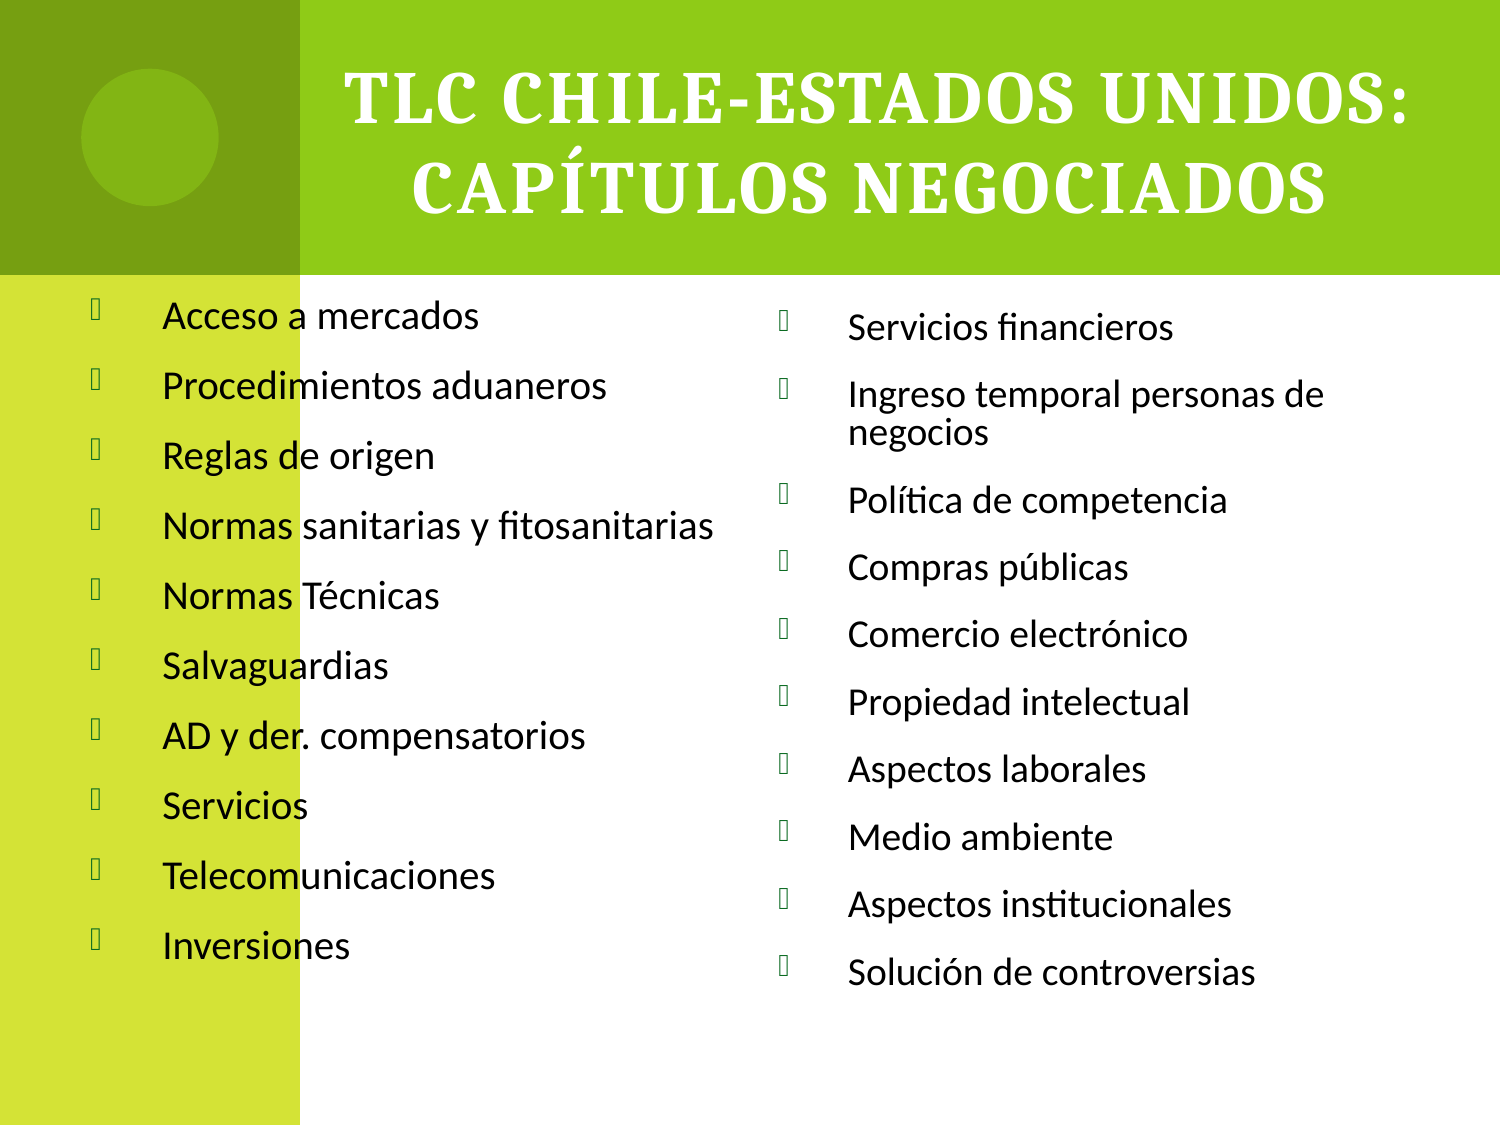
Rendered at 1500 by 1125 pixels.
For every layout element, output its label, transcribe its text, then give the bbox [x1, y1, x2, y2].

list Servicios financieros Ingreso temporal personas de negocios Política de competencia Compras públicas Comercio electrónico Propiedad intelectual Aspectos laborales Medio ambiente Aspectos institucionales Solución de controversias [763, 302, 1425, 1005]
title TLC CHILE-ESTADOS UNIDOS: CAPÍTULOS NEGOCIADOS [289, 45, 1471, 233]
list Acceso a mercados Procedimientos aduaneros Reglas de origen Normas sanitarias y fitosanitarias Normas Técnicas Salvaguardias AD y der. compensatorios Servicios Telecomunicaciones Inversiones [75, 290, 737, 1005]
